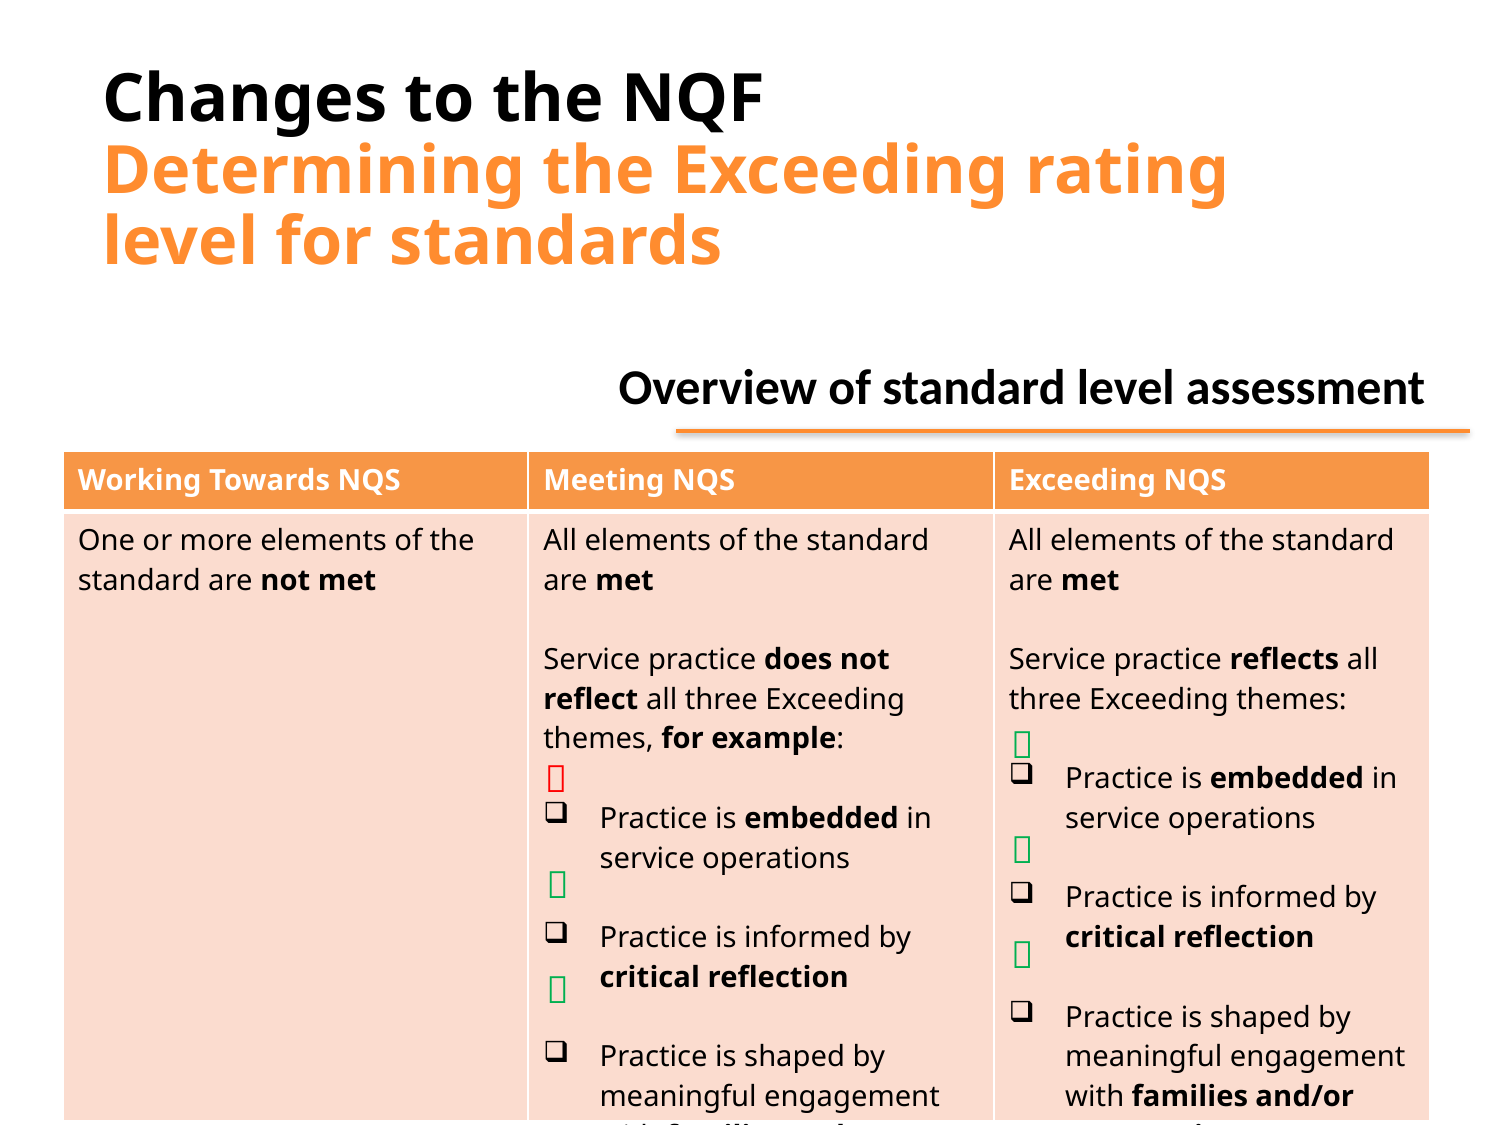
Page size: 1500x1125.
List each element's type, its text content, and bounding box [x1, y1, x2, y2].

text_box  [531, 958, 581, 1019]
table_cell All elements of the standard are met Service practice does not reflect all three Exceeding themes, for example: Practice is embedded in service operations Practice is informed by critical reflection Practice is shaped by meaningful engagement with families and/or community [529, 514, 993, 1120]
text_box  [996, 713, 1045, 773]
text_box Overview of standard level assessment [603, 346, 1466, 422]
text_box  [996, 819, 1045, 879]
table_header Working Towards NQS [64, 452, 527, 509]
text_box Changes to the NQF Determining the Exceeding rating level for standards [87, 56, 1333, 287]
table_cell All elements of the standard are met Service practice reflects all three Exceeding themes: Practice is embedded in service operations Practice is informed by critical reflection Practice is shaped by meaningful engagement with families and/or community [995, 514, 1429, 1120]
text_box  [531, 853, 579, 914]
table_header Meeting NQS [529, 452, 993, 509]
text_box  [530, 747, 579, 808]
text_box  [996, 923, 1045, 984]
table_header Exceeding NQS [995, 452, 1429, 509]
table_cell One or more elements of the standard are not met [64, 514, 527, 1120]
